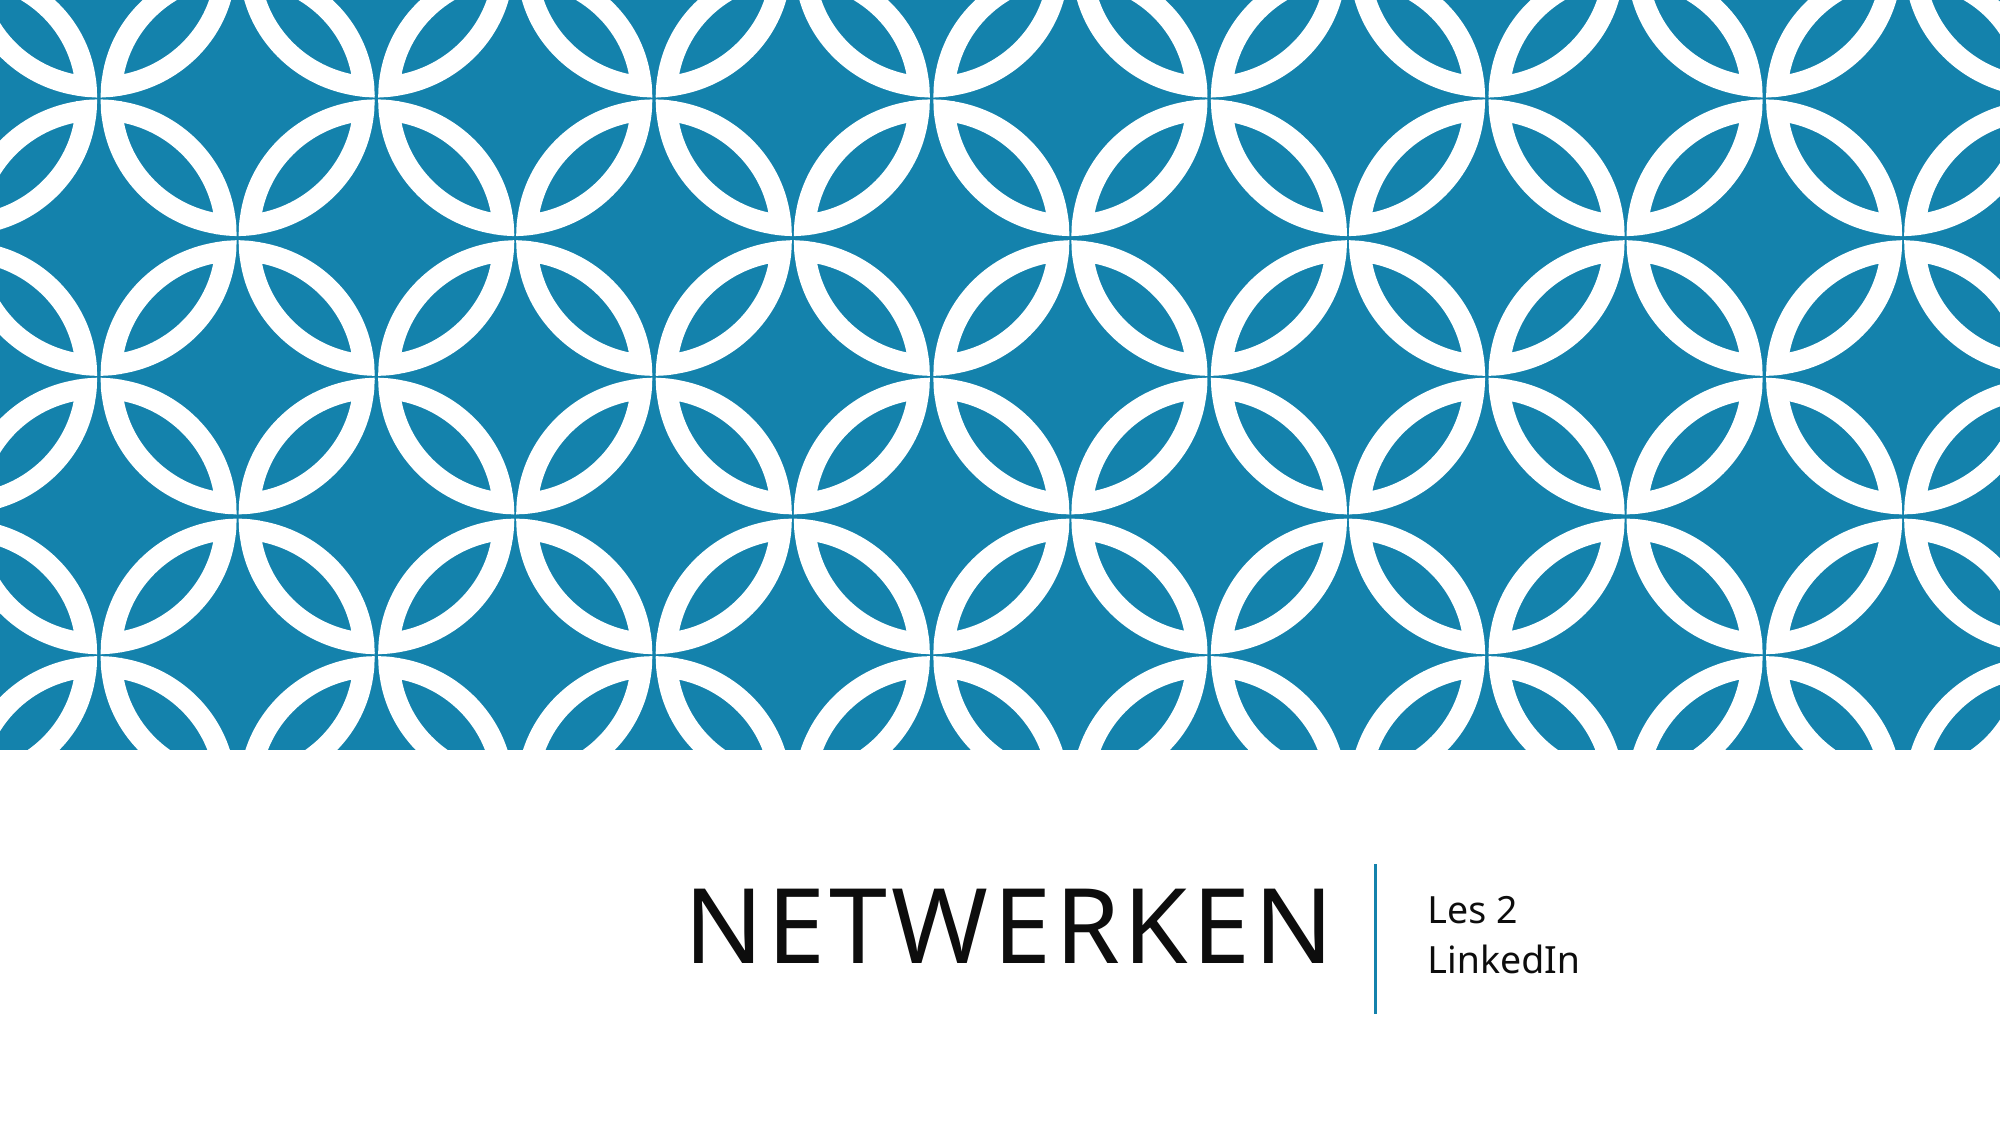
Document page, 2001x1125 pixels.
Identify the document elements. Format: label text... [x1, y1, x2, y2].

title Netwerken [75, 813, 1350, 1054]
subtitle Les 2 LinkedIn [1412, 813, 1938, 1054]
